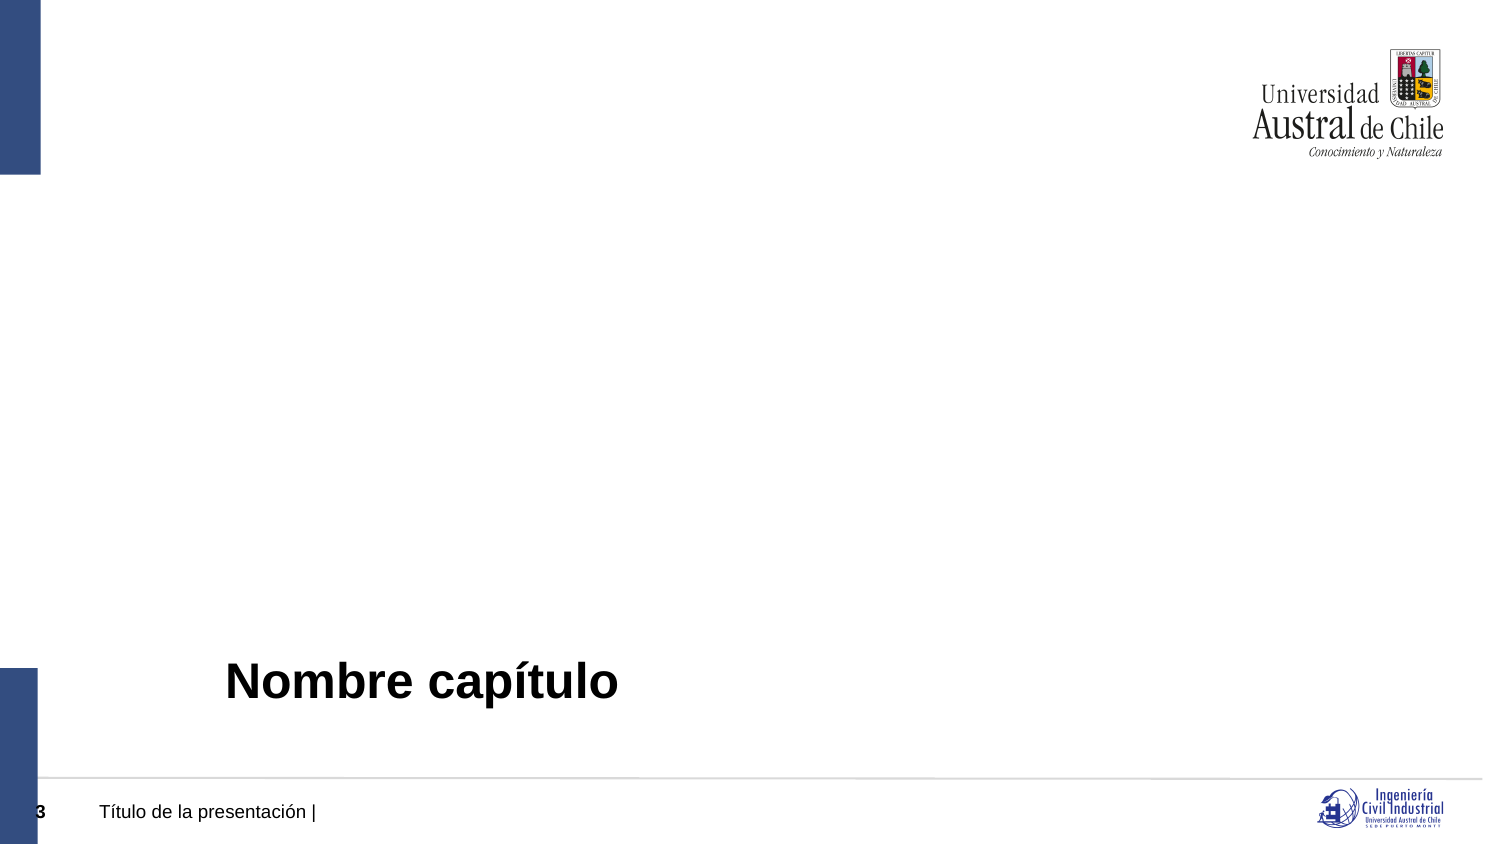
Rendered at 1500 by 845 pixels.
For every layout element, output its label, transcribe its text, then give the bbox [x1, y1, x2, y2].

title Nombre capítulo [225, 542, 1500, 710]
picture [1314, 785, 1449, 832]
slide_number 3 [35, 778, 89, 844]
picture [1236, 31, 1460, 180]
